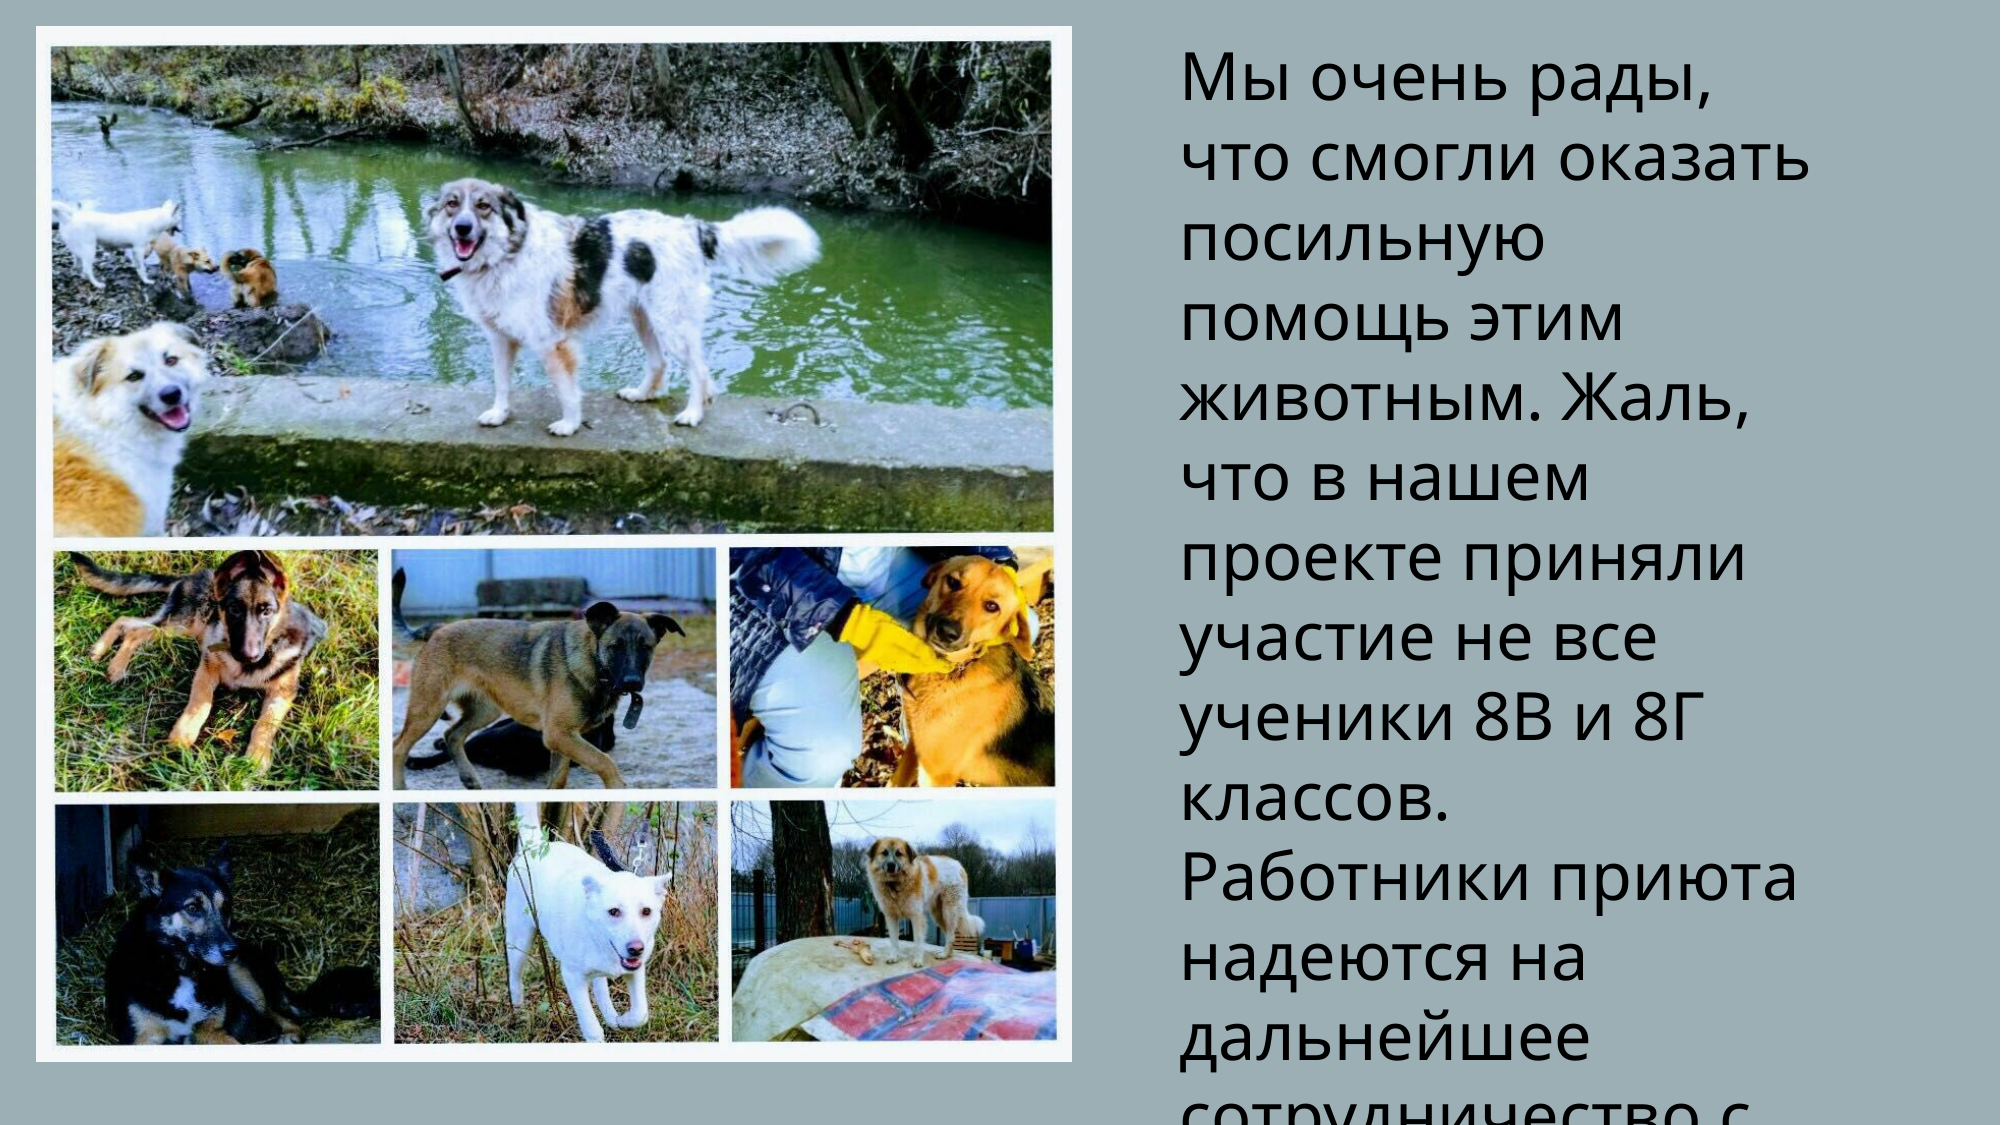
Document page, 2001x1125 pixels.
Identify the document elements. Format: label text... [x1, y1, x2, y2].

picture [36, 26, 1072, 1062]
text_box Мы очень рады, что смогли оказать посильную помощь этим животным. Жаль, что в нашем проекте приняли участие не все ученики 8В и 8Г классов. Работники приюта надеются на дальнейшее сотрудничество с нами! [1165, 26, 1831, 1125]
